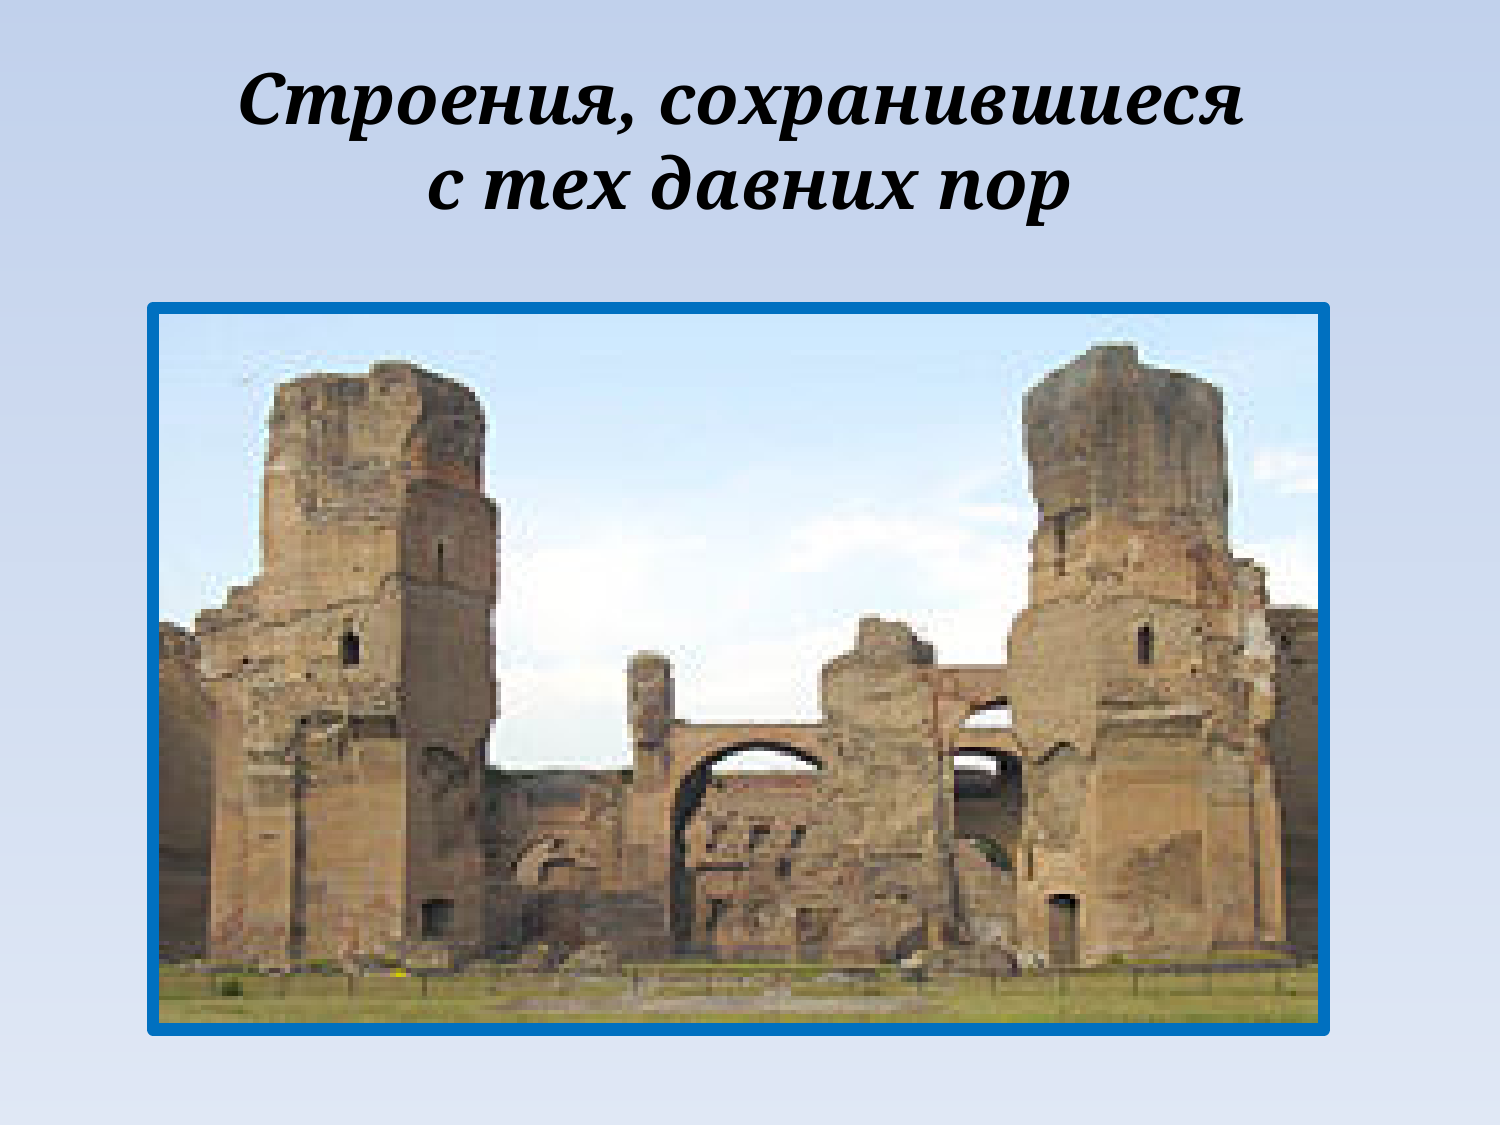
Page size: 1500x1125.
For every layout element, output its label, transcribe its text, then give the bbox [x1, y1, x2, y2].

title Строения, сохранившиеся с тех давних пор [75, 45, 1425, 233]
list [159, 314, 1319, 1024]
